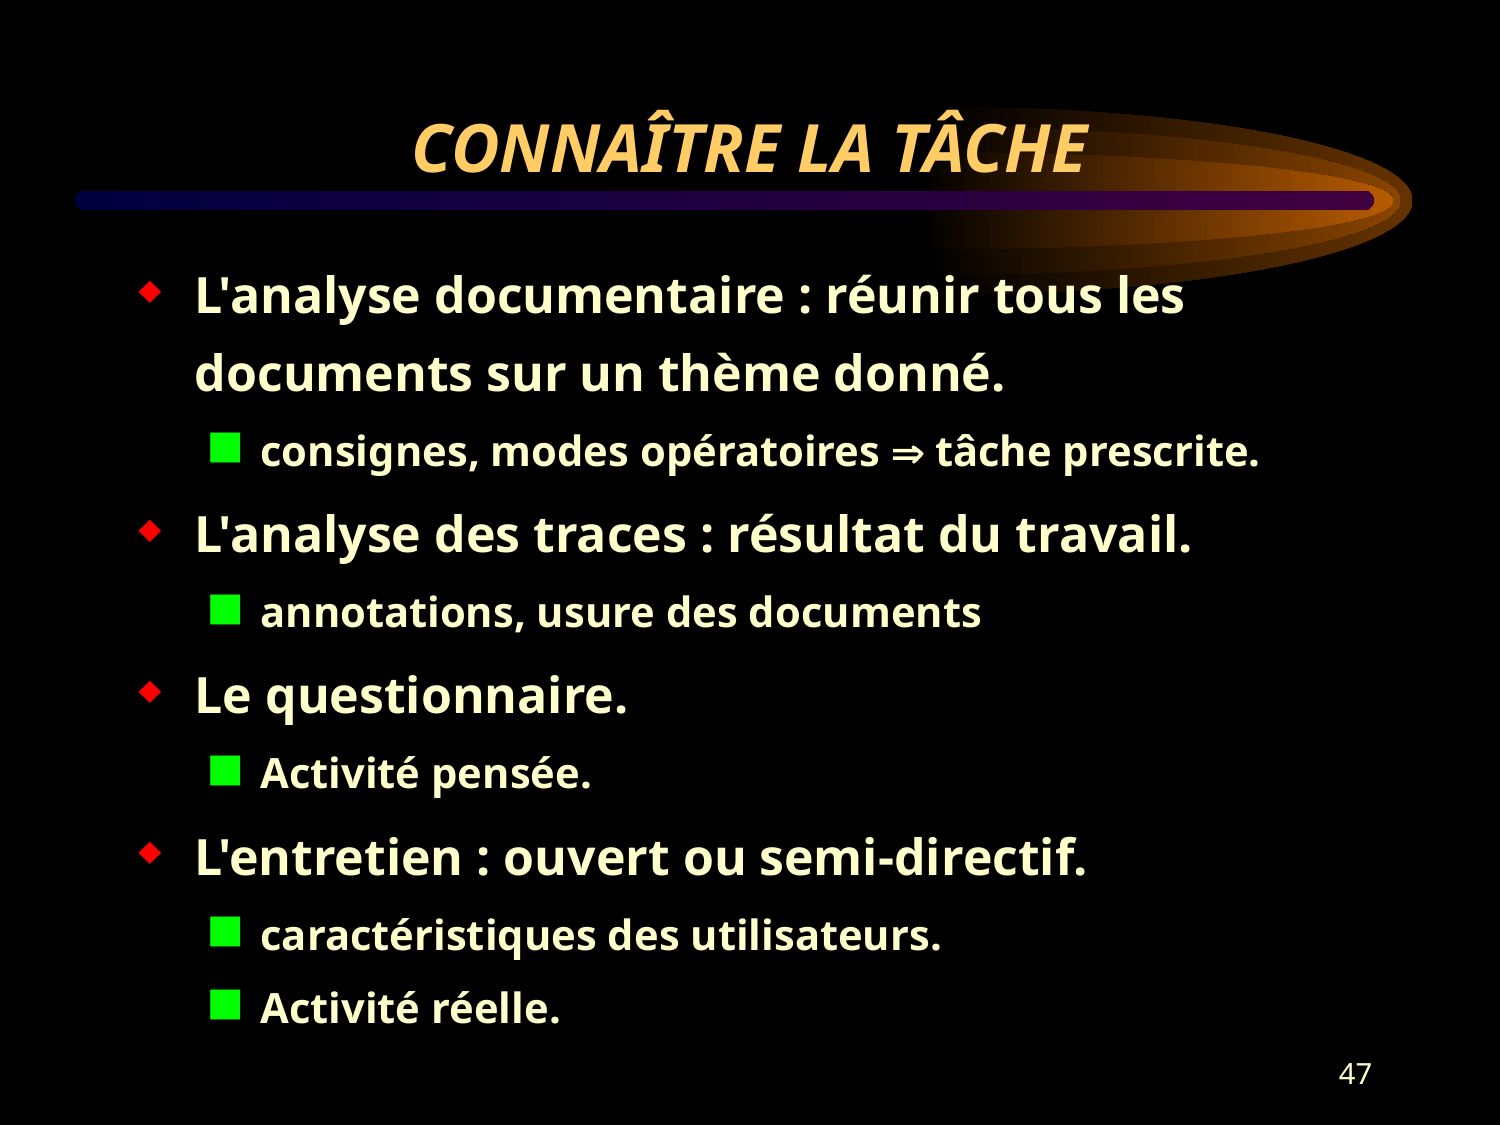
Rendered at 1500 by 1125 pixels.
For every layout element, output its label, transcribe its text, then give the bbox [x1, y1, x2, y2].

slide_number 47 [1074, 1065, 1388, 1113]
list L'analyse documentaire : réunir tous les documents sur un thème donné. consignes, modes opératoires  tâche prescrite. L'analyse des traces : résultat du travail. annotations, usure des documents Le questionnaire. Activité pensée. L'entretien : ouvert ou semi-directif. caractéristiques des utilisateurs. Activité réelle. [123, 237, 1450, 1065]
title CONNAÎTRE LA TÂCHE [112, 73, 1388, 262]
